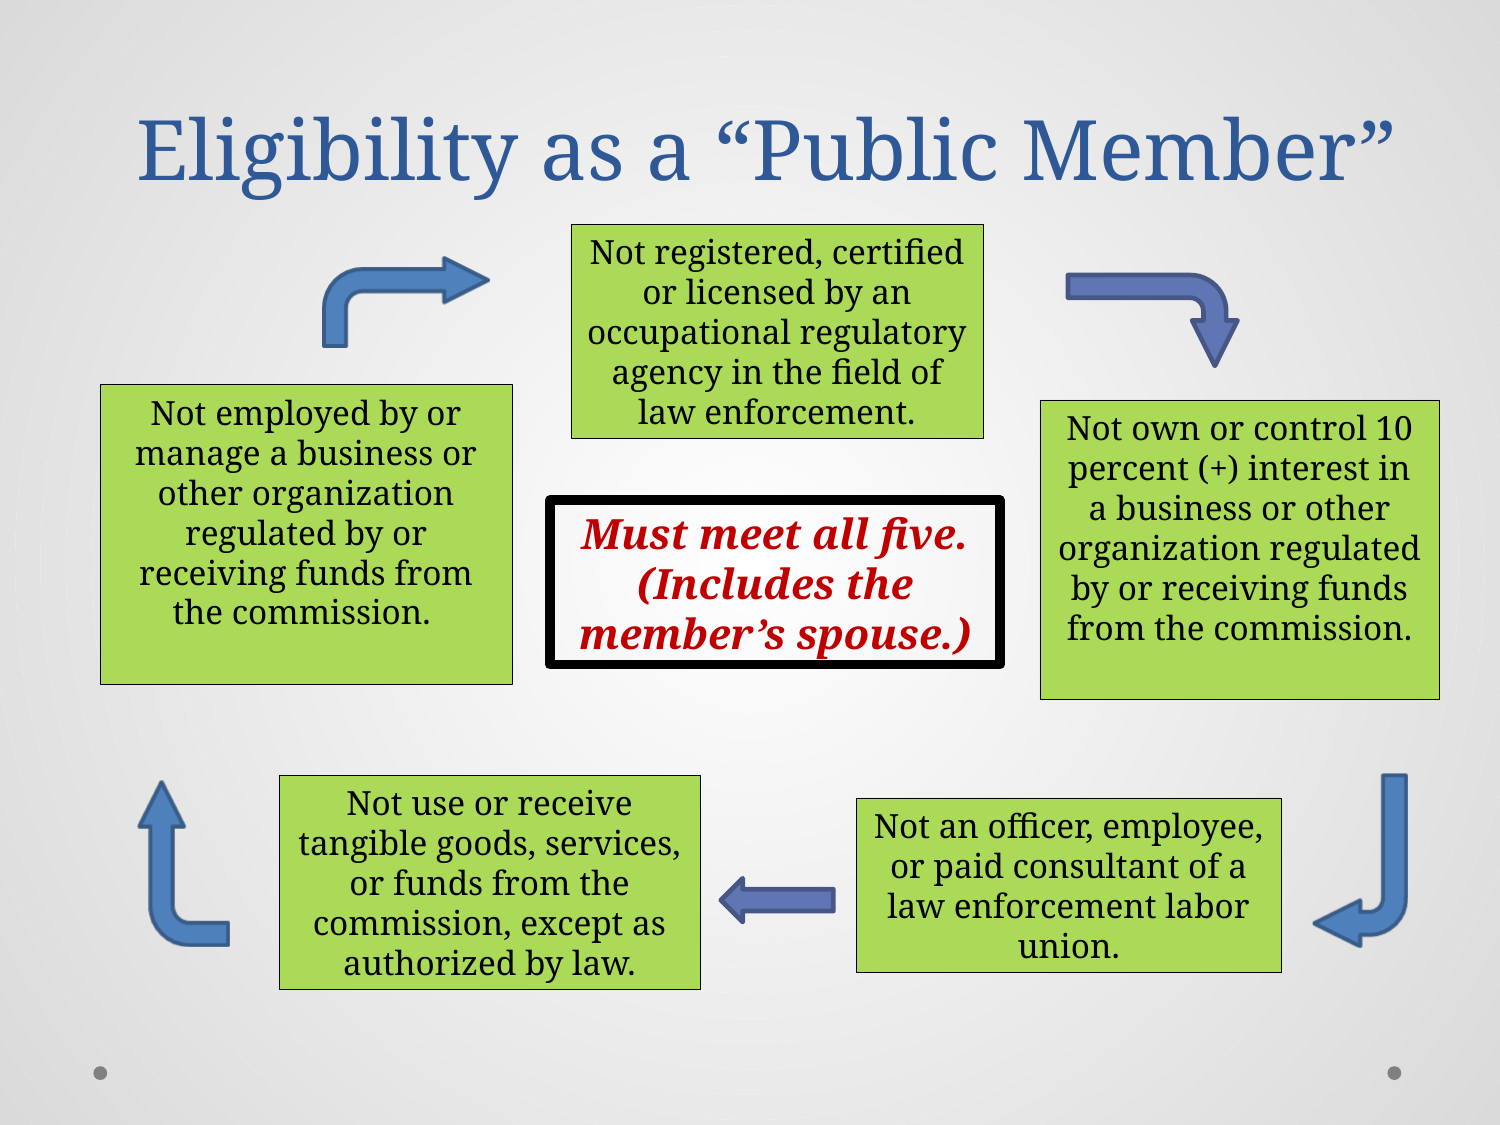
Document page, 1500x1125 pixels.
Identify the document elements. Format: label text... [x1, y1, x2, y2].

text_box [1065, 272, 1240, 369]
text_box Not employed by or manage a business or other organization regulated by or receiving funds from the commission. [99, 384, 513, 684]
picture [322, 256, 490, 348]
text_box [718, 876, 836, 925]
text_box Not own or control 10 percent (+) interest in a business or other organization regulated by or receiving funds from the commission. [1039, 399, 1440, 700]
picture [1272, 774, 1448, 947]
title Eligibility as a “Public Member” [92, 50, 1443, 205]
text_box Not registered, certified or licensed by an occupational regulatory agency in the field of law enforcement. [570, 224, 984, 439]
picture [100, 781, 267, 946]
text_box Not use or receive tangible goods, services, or funds from the commission, except as authorized by law. [279, 775, 700, 990]
text_box Must meet all five. (Includes the member’s spouse.) [549, 500, 1000, 665]
text_box Not an officer, employee, or paid consultant of a law enforcement labor union. [856, 797, 1282, 973]
